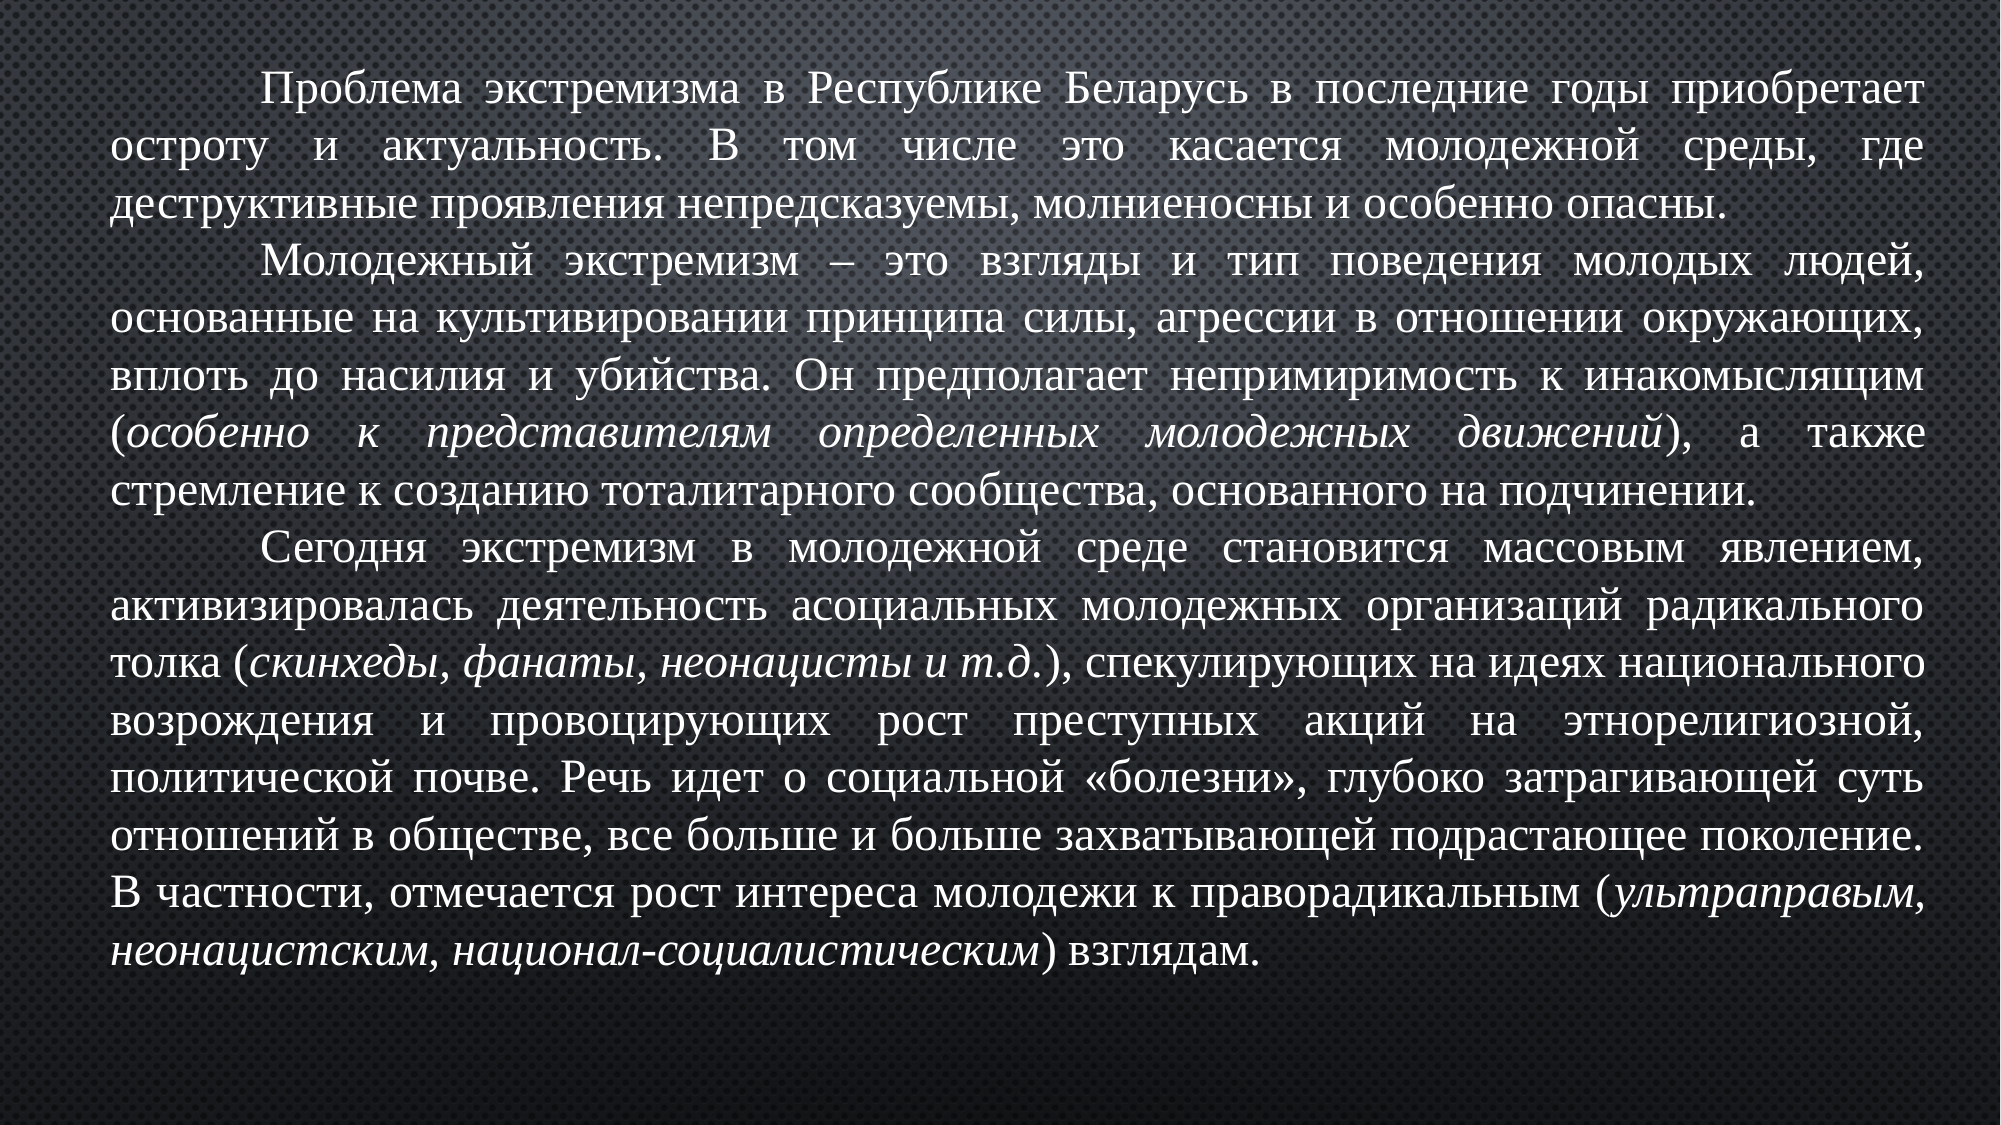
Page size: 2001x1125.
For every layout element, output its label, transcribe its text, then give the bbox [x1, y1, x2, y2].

text_box Проблема экстремизма в Республике Беларусь в последние годы приобретает остроту и актуальность. В том числе это касается молодежной среды, где деструктивные проявления непредсказуемы, молниеносны и особенно опасны. Молодежный экстремизм – это взгляды и тип поведения молодых людей, основанные на культивировании принципа силы, агрессии в отношении окружающих, вплоть до насилия и убийства. Он предполагает непримиримость к инакомыслящим (особенно к представителям определенных молодежных движений), а также стремление к созданию тоталитарного сообщества, основанного на подчинении. Сегодня экстремизм в молодежной среде становится массовым явлением, активизировалась деятельность асоциальных молодежных организаций радикального толка (скинхеды, фанаты, неонацисты и т.д.), спекулирующих на идеях национального возрождения и провоцирующих рост преступных акций на этнорелигиозной, политической почве. Речь идет о социальной «болезни», глубоко затрагивающей суть отношений в обществе, все больше и больше захватывающей подрастающее поколение. В частности, отмечается рост интереса молодежи к праворадикальным (ультраправым, неонацистским, национал-социалистическим) взглядам. [95, 47, 1943, 982]
